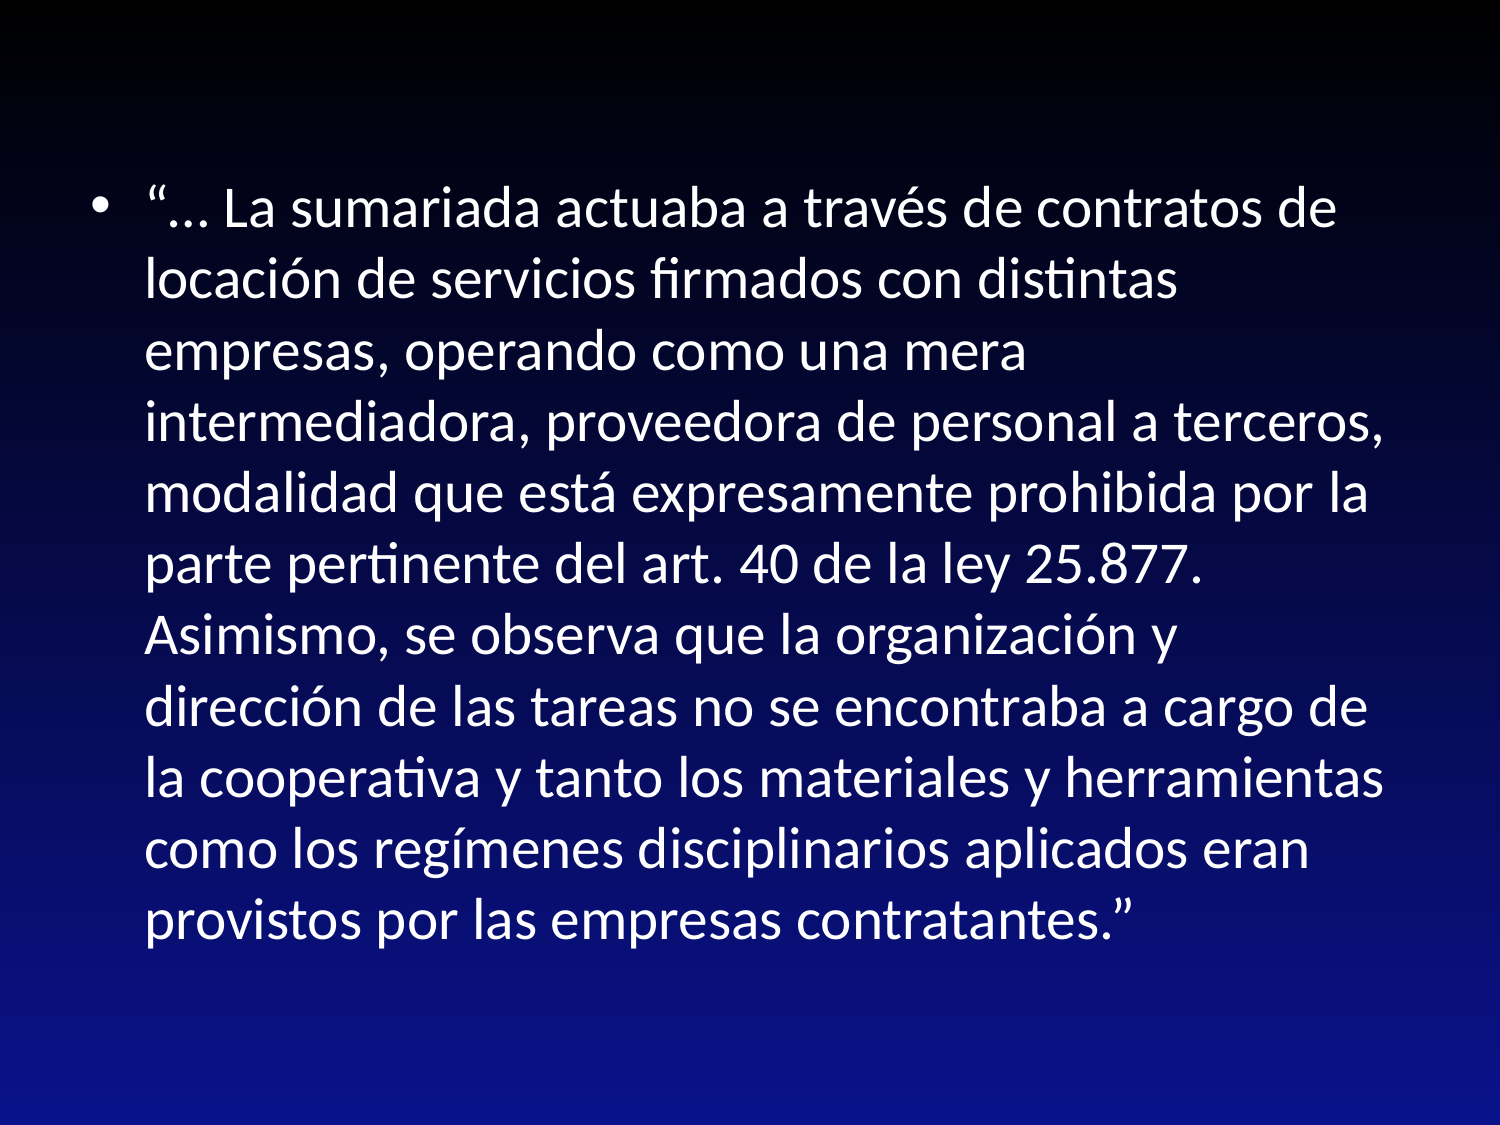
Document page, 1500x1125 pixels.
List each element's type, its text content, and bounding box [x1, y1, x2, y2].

list “… La sumariada actuaba a través de contratos de locación de servicios firmados con distintas empresas, operando como una mera intermediadora, proveedora de personal a terceros, modalidad que está expresamente prohibida por la parte pertinente del art. 40 de la ley 25.877. Asimismo, se observa que la organización y dirección de las tareas no se encontraba a cargo de la cooperativa y tanto los materiales y herramientas como los regímenes disciplinarios aplicados eran provistos por las empresas contratantes.” [75, 160, 1425, 1005]
